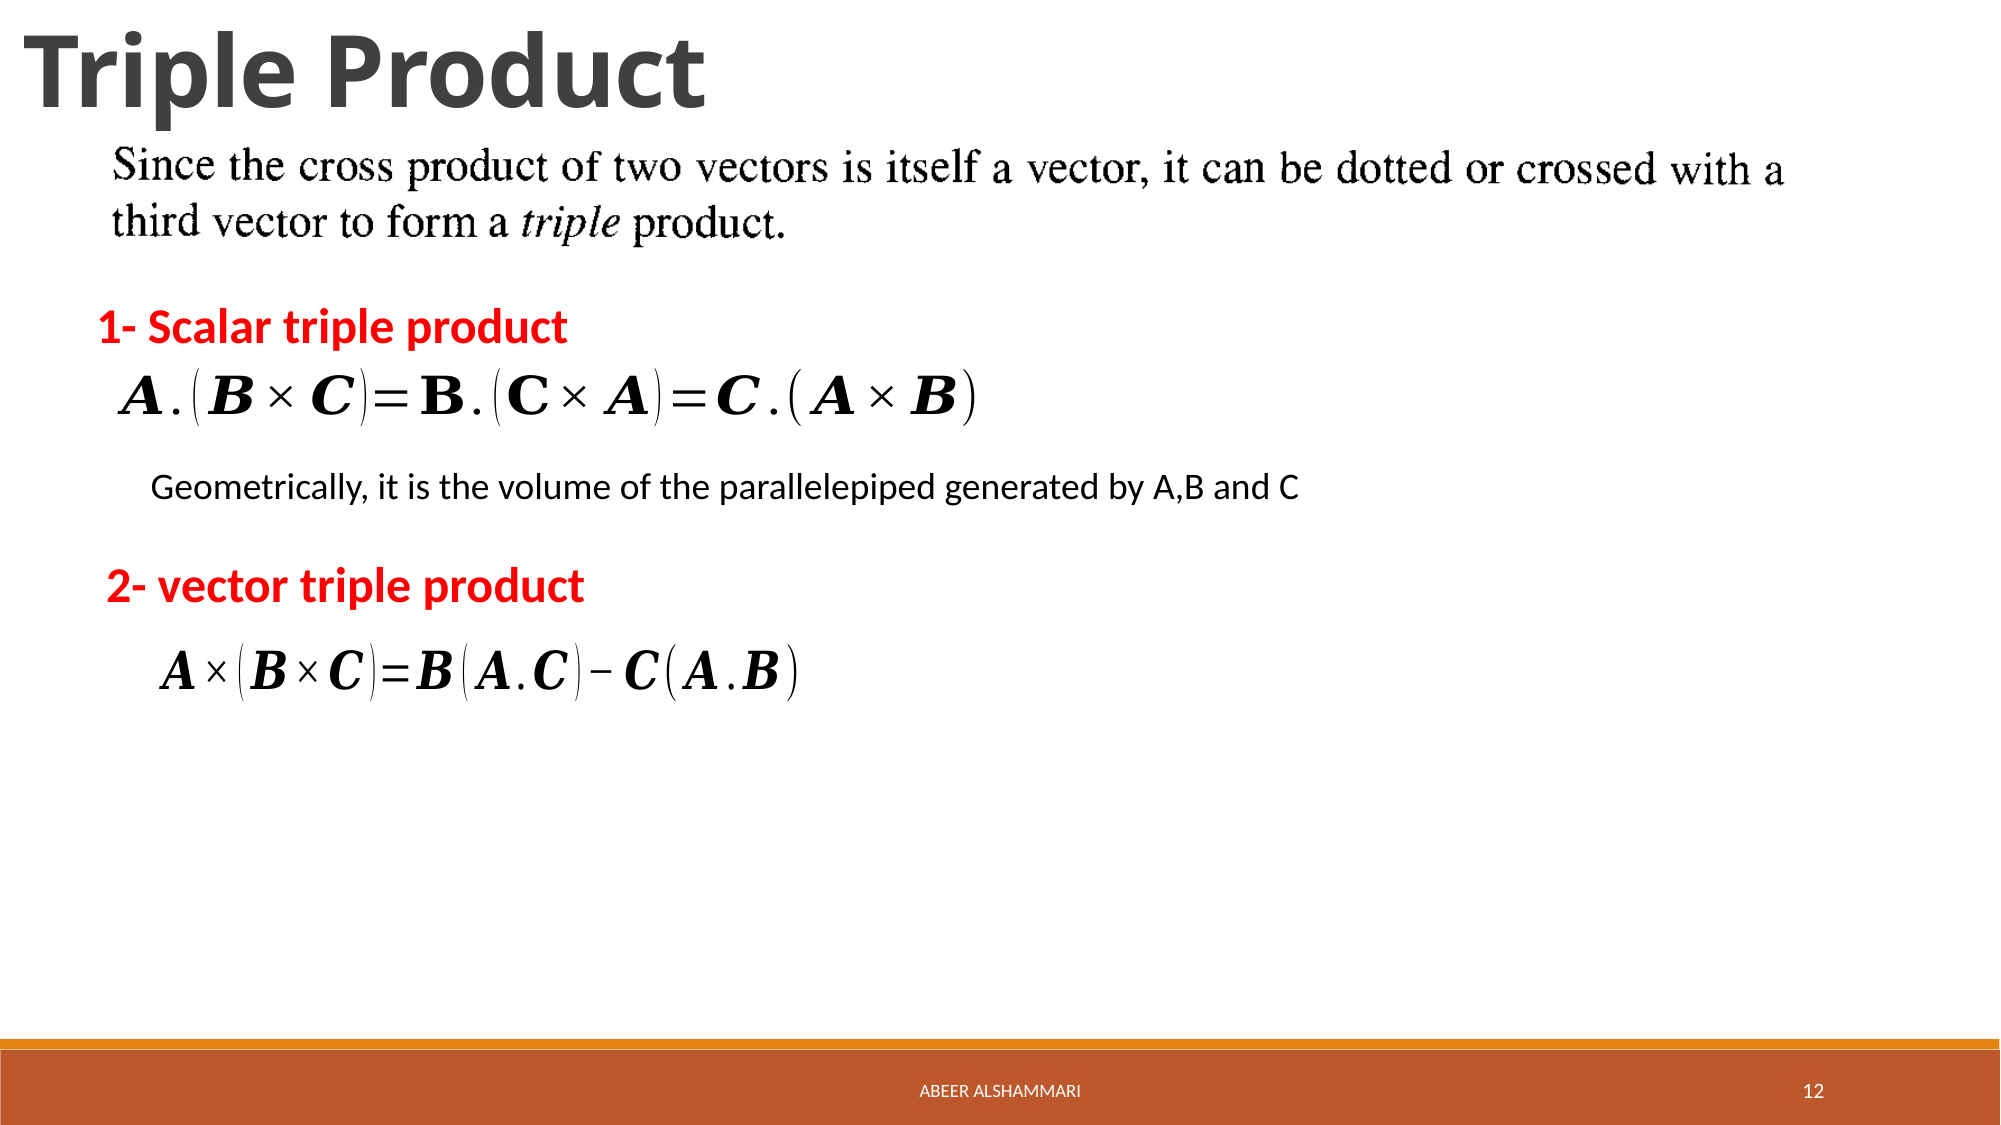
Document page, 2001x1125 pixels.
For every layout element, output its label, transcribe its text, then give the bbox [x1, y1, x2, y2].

picture [105, 141, 1789, 253]
footer Abeer Alshammari [604, 1059, 1396, 1120]
text_box 2- vector triple product [91, 545, 641, 620]
text_box 1- Scalar triple product [81, 285, 631, 361]
slide_number 12 [1624, 1059, 1840, 1120]
text_box Geometrically, it is the volume of the parallelepiped generated by A,B and C [135, 454, 1396, 515]
text_box Triple Product [7, 0, 724, 135]
